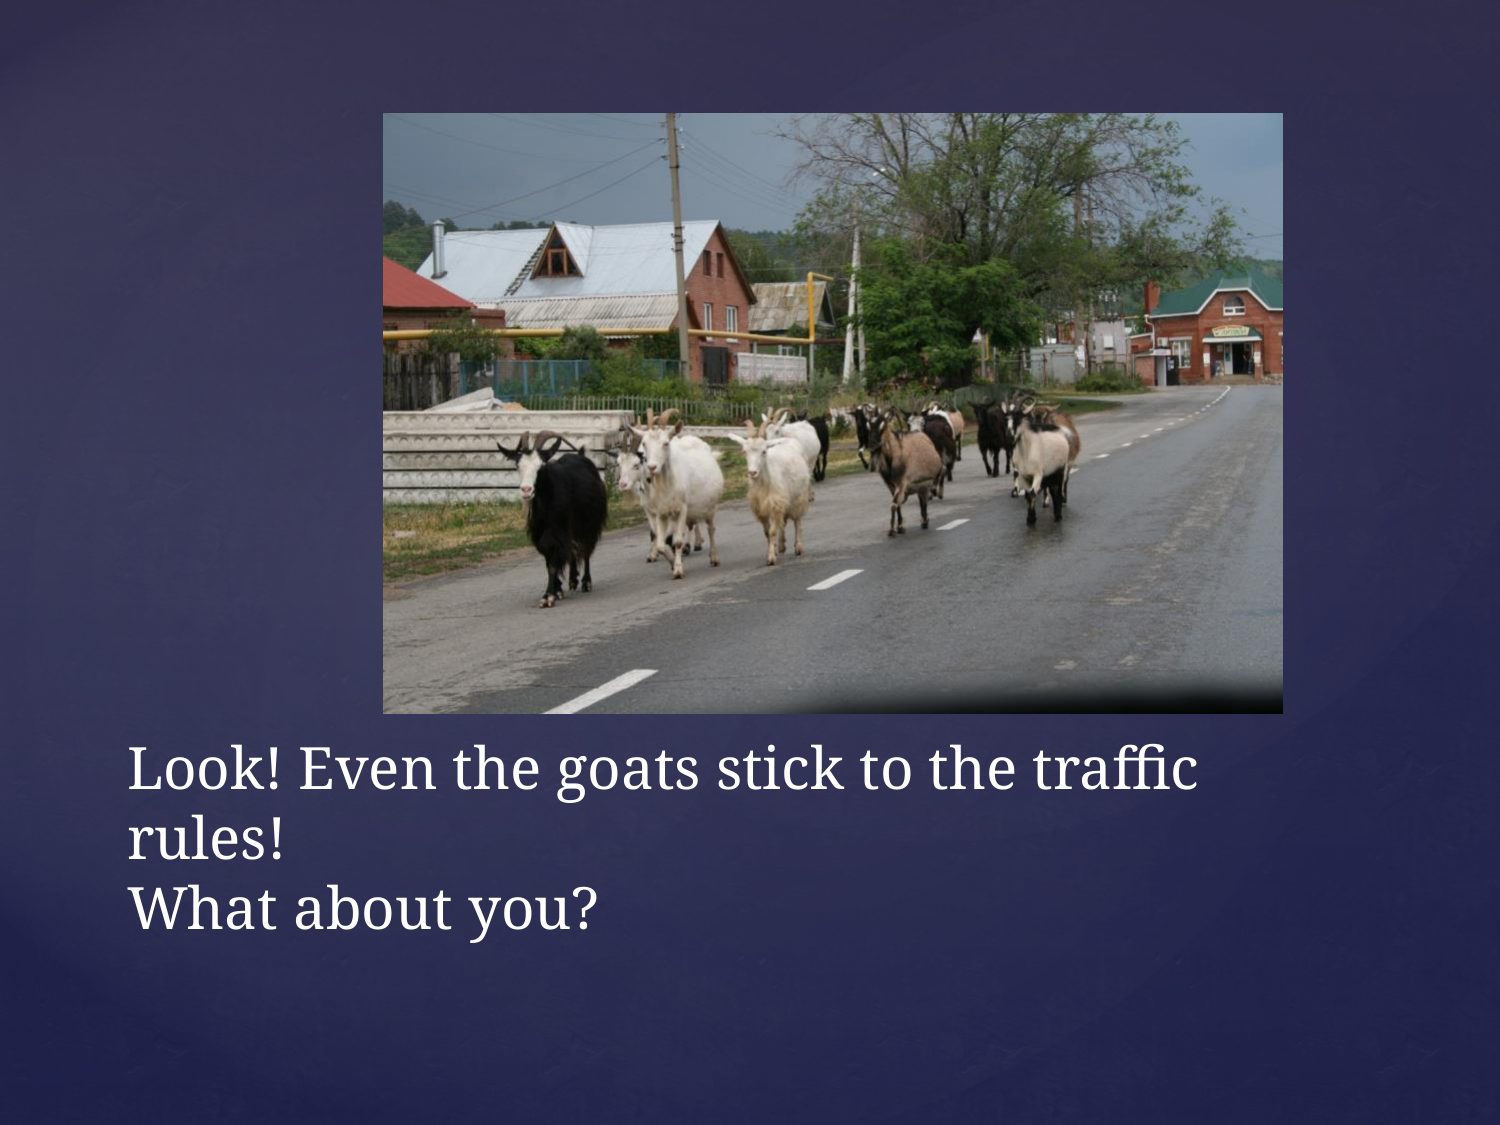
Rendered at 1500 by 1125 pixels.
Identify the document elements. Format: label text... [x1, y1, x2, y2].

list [383, 113, 1283, 715]
title Look! Even the goats stick to the traffic rules! What about you? [112, 798, 1350, 949]
